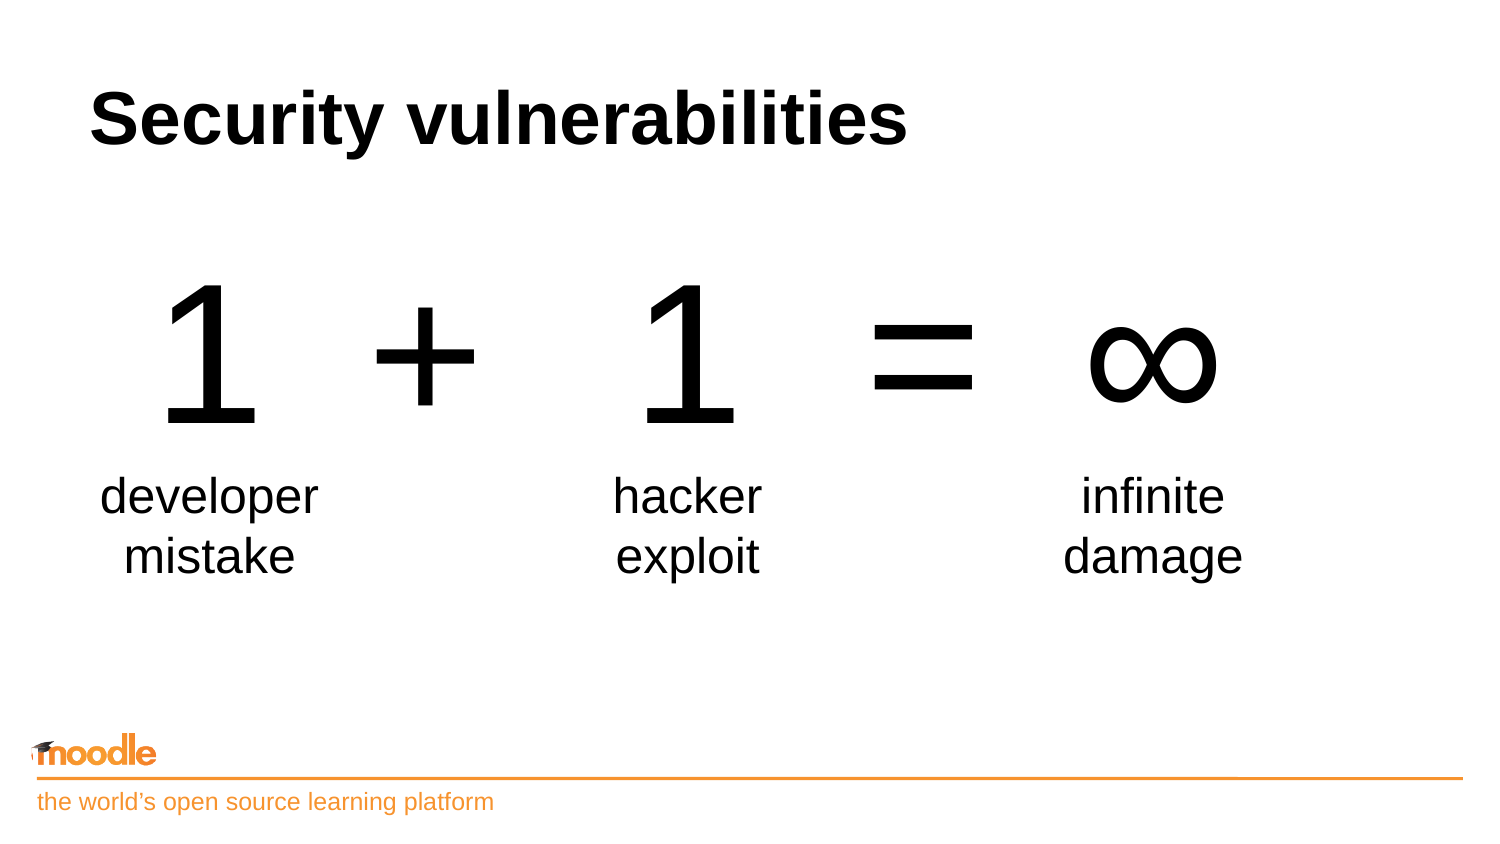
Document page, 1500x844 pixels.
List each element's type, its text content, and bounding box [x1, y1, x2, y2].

text_box ∞ infinite damage [1031, 208, 1276, 712]
text_box Security vulnerabilities [75, 33, 1425, 175]
text_box + [312, 208, 557, 469]
text_box = [810, 208, 1055, 469]
text_box the world’s open source learning platform [22, 765, 550, 831]
text_box 1 hacker exploit [565, 208, 810, 712]
picture [30, 733, 157, 771]
text_box 1 developer mistake [74, 208, 345, 730]
